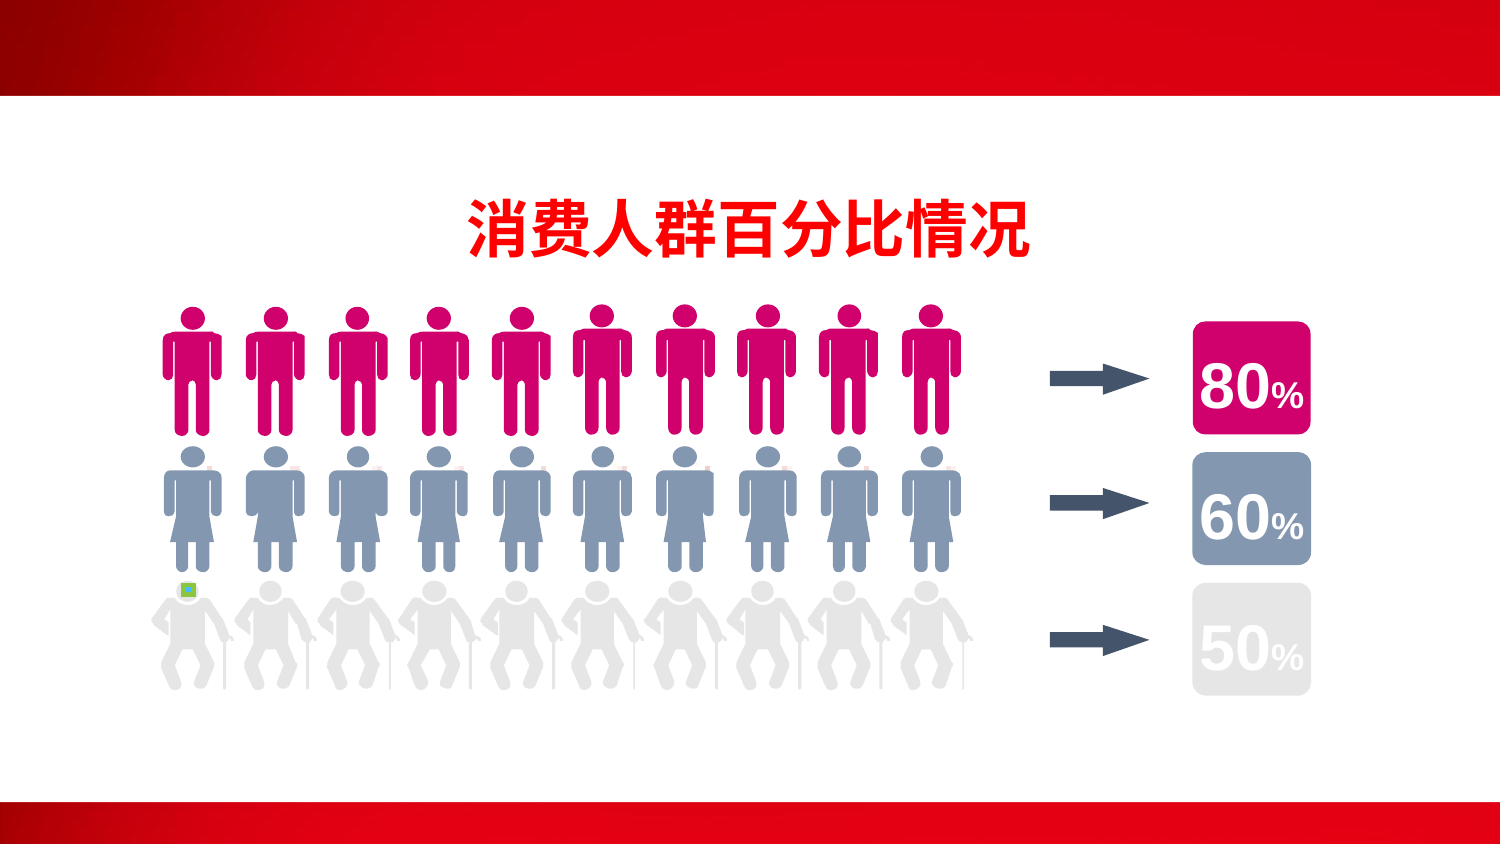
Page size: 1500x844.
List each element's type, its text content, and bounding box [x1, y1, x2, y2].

text_box [1049, 363, 1150, 395]
picture [0, 0, 1500, 95]
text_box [1175, 452, 1328, 566]
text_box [163, 446, 961, 573]
picture [0, 803, 1500, 844]
text_box [1049, 624, 1150, 657]
text_box 消费人群百分比情况 [414, 144, 1083, 274]
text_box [1175, 321, 1328, 435]
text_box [162, 304, 961, 436]
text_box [150, 580, 973, 691]
text_box [1049, 487, 1150, 520]
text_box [1175, 582, 1328, 696]
